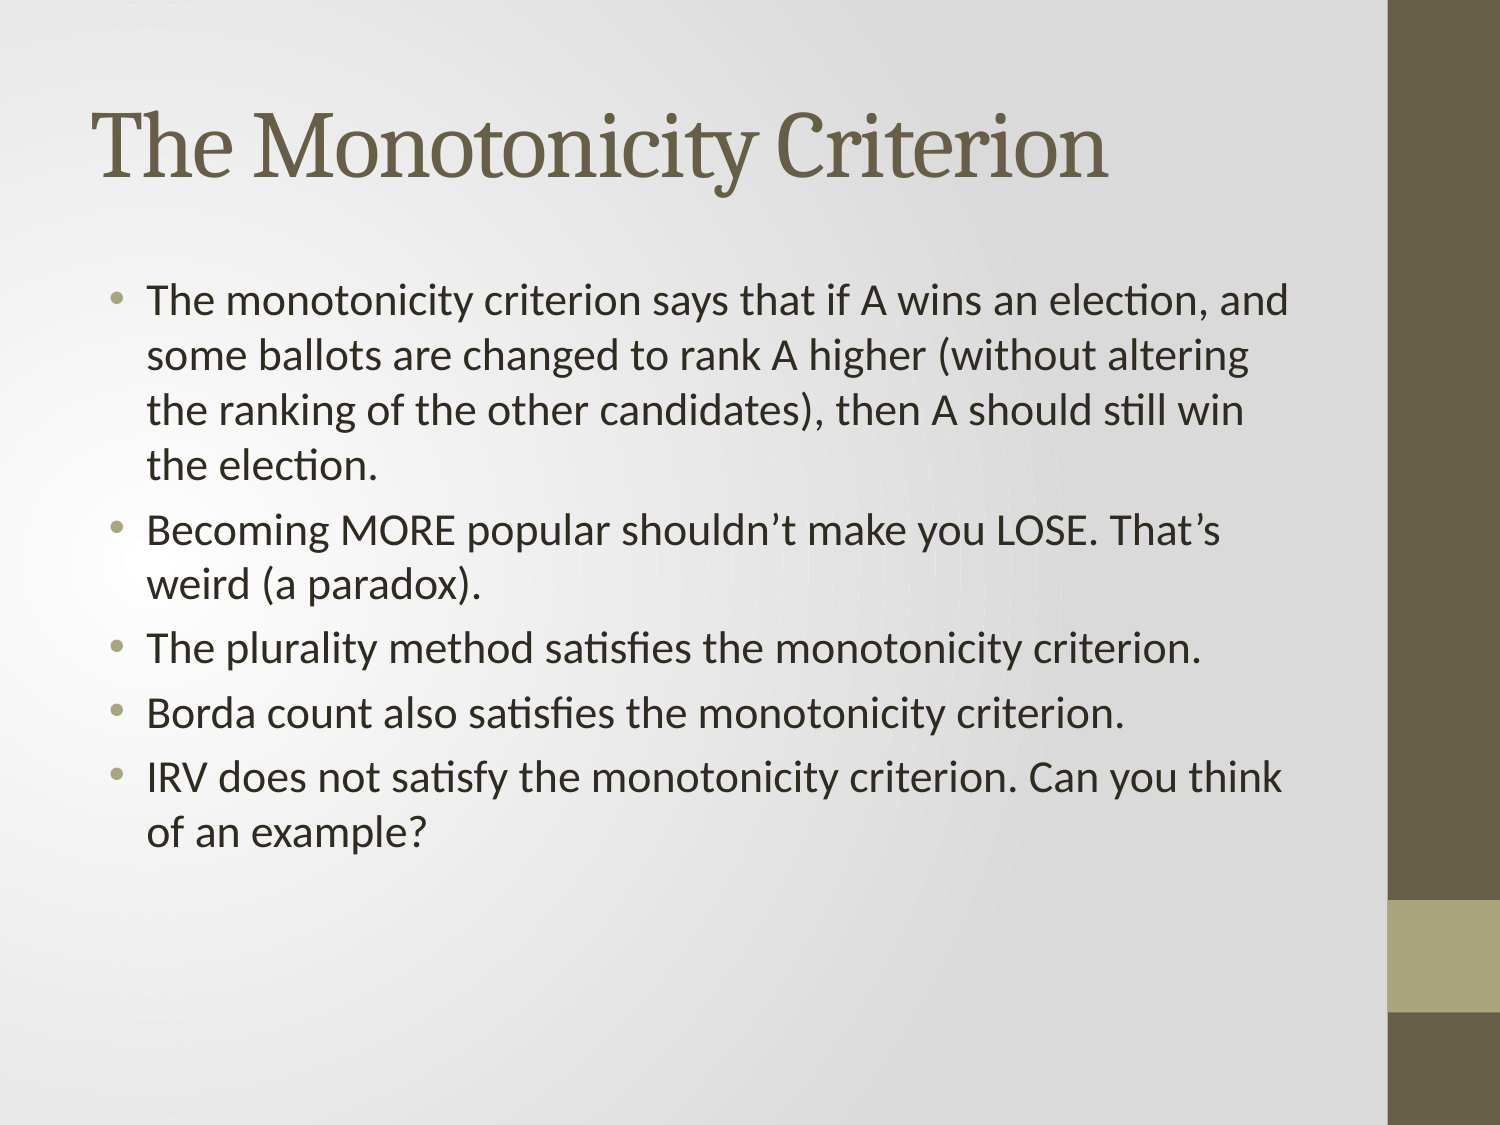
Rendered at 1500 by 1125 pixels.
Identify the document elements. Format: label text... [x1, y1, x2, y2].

list The monotonicity criterion says that if A wins an election, and some ballots are changed to rank A higher (without altering the ranking of the other candidates), then A should still win the election. Becoming MORE popular shouldn’t make you LOSE. That’s weird (a paradox). The plurality method satisfies the monotonicity criterion. Borda count also satisfies the monotonicity criterion. IRV does not satisfy the monotonicity criterion. Can you think of an example? [75, 262, 1325, 1050]
title The Monotonicity Criterion [75, 45, 1325, 233]
